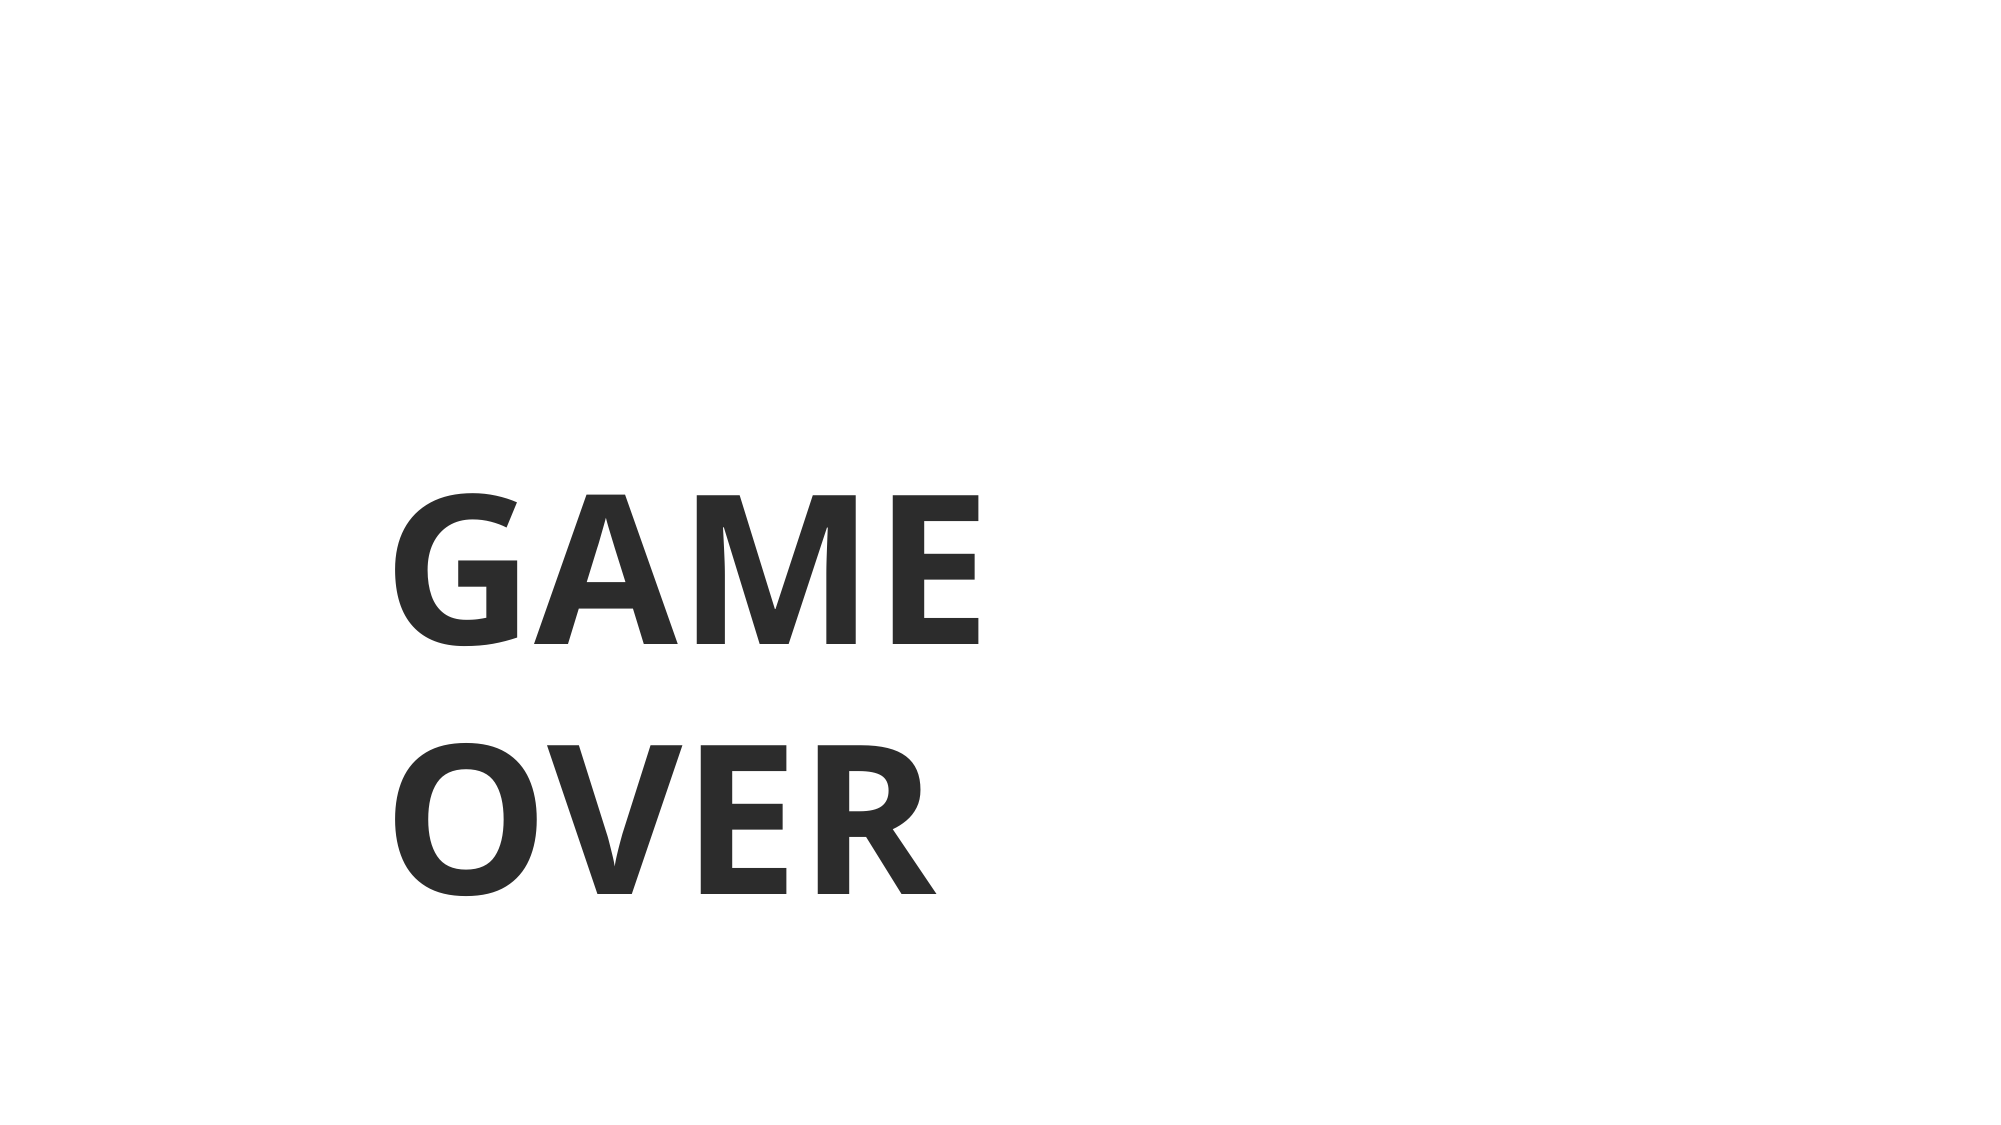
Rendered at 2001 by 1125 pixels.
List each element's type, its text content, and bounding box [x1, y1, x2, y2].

text_box GAME OVER [369, 428, 1631, 944]
